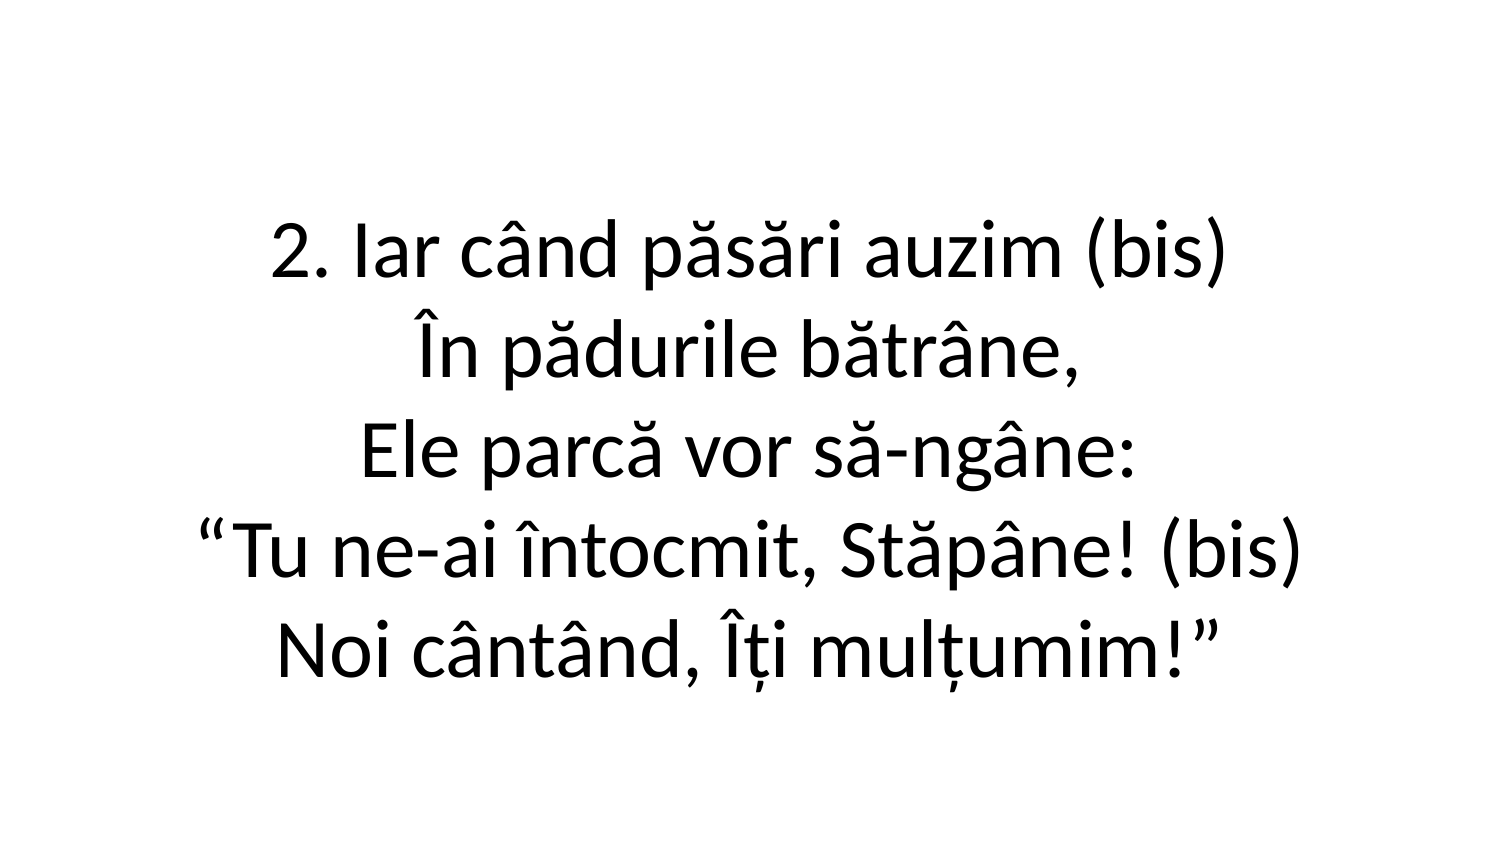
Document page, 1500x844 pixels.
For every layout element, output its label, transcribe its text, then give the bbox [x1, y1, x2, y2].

text_box 2. Iar când păsări auzim (bis) În pădurile bătrâne, Ele parcă vor să-ngâne: “Tu ne-ai întocmit, Stăpâne! (bis) Noi cântând, Îți mulțumim!” [179, 142, 1321, 702]
